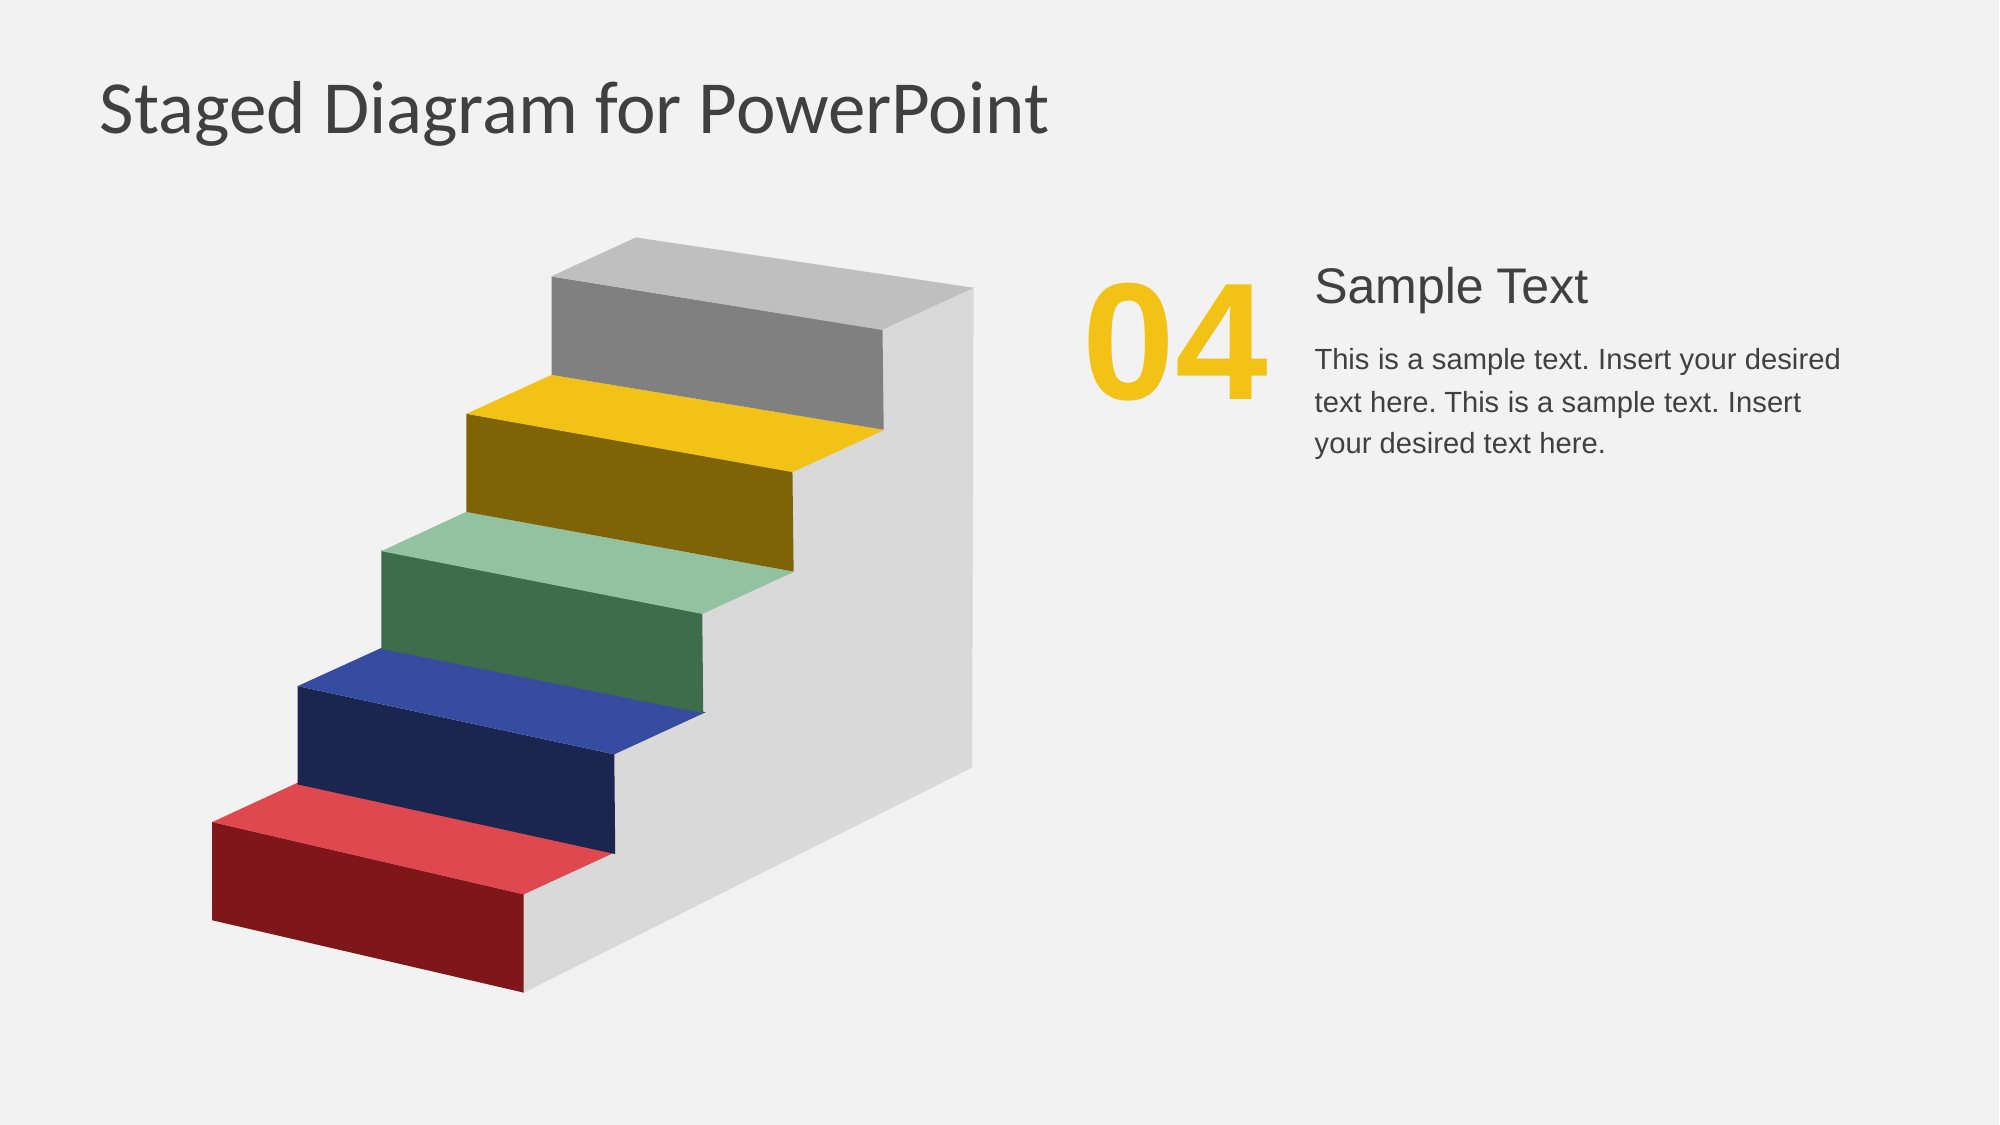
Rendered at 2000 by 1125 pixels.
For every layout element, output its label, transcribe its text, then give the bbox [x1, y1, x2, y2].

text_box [211, 237, 974, 994]
text_box Sample Text [1299, 246, 1828, 322]
title Staged Diagram for PowerPoint [99, 45, 1900, 162]
text_box 04 [1067, 225, 1284, 440]
text_box This is a sample text. Insert your desired text here. This is a sample text. Insert your desired text here. [1299, 326, 1863, 468]
